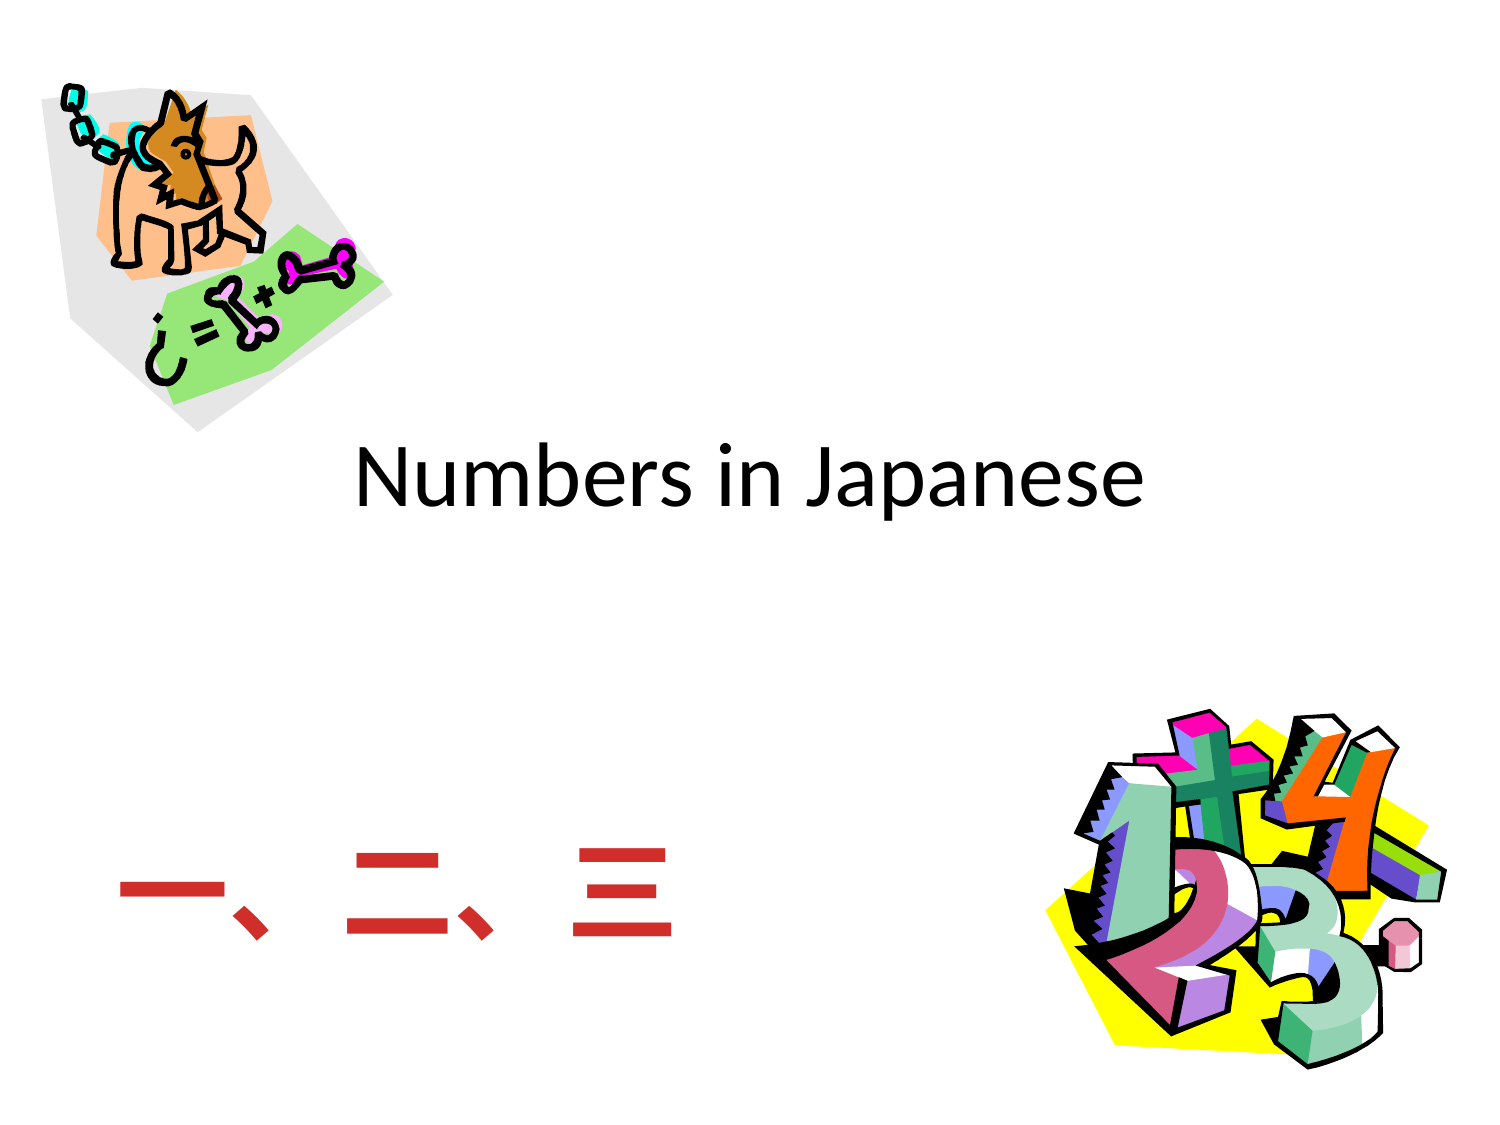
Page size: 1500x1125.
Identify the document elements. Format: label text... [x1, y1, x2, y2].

picture [1045, 705, 1451, 1074]
picture [40, 77, 398, 438]
title Numbers in Japanese [112, 349, 1388, 591]
text_box 一、二、三 [101, 813, 694, 964]
